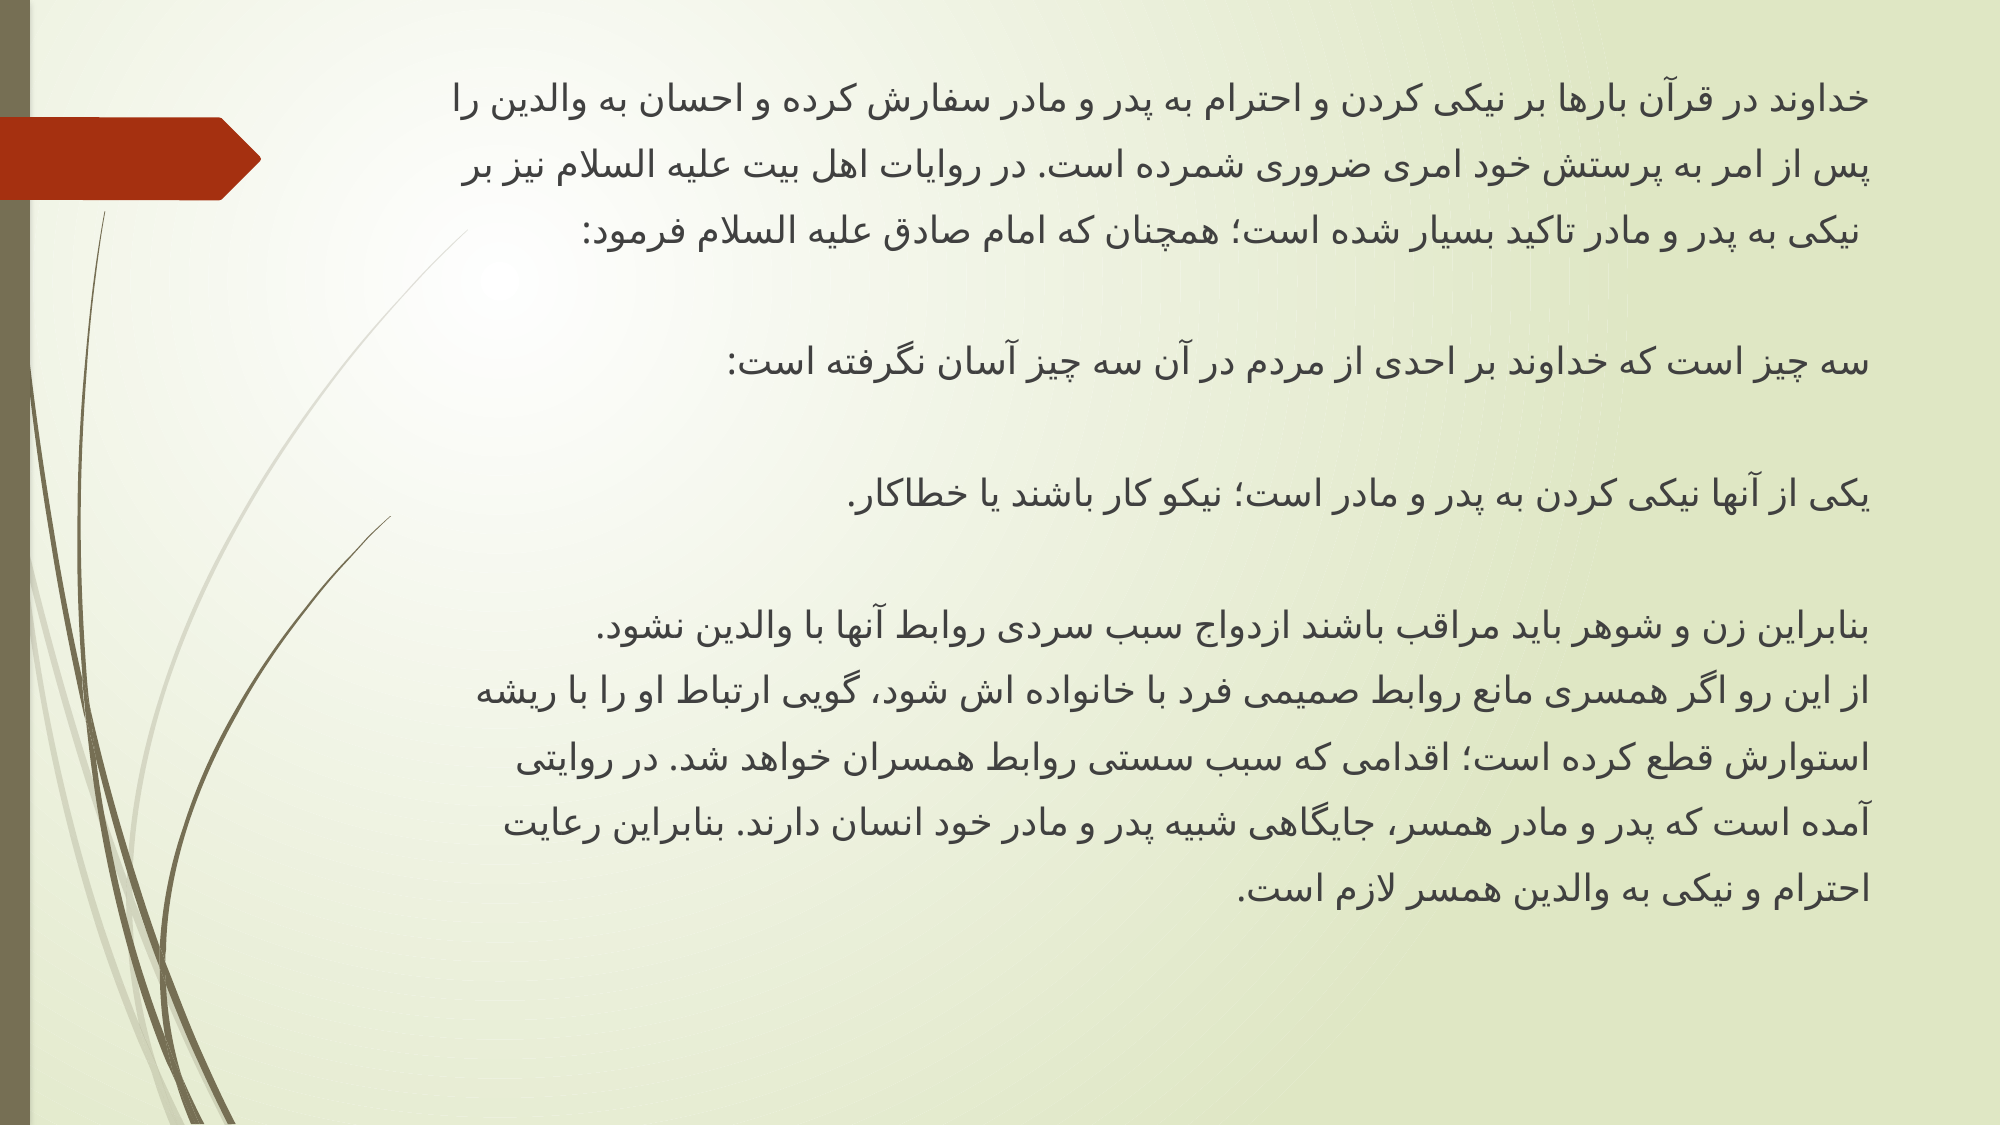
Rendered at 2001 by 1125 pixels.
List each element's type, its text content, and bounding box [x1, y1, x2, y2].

list خداوند در قرآن بارها بر نیکی کردن و احترام به پدر و مادر سفارش کرده و احسان به والدین را پس از امر به پرستش خود امری ضروری شمرده است. در روایات اهل بیت علیه السلام نیز بر نیکی به پدر و مادر تاکید بسیار شده است؛ همچنان که امام صادق علیه السلام فرمود: سه چیز است که خداوند بر احدی از مردم در آن سه چیز آسان نگرفته است: یکی از آنها نیکی کردن به پدر و مادر است؛ نیکو کار باشند یا خطاکار. بنابراین زن و شوهر باید مراقب باشند ازدواج سبب سردی روابط آنها با والدین نشود. از این رو اگر همسری مانع روابط صمیمی فرد با خانواده اش شود، گویی ارتباط او را با ریشه استوارش قطع کرده است؛ اقدامی که سبب سستی روابط همسران خواهد شد. در روایتی آمده است که پدر و مادر همسر، جایگاهی شبیه پدر و مادر خود انسان دارند. بنابراین رعایت احترام و نیکی به والدین همسر لازم است. [424, 66, 1888, 1068]
